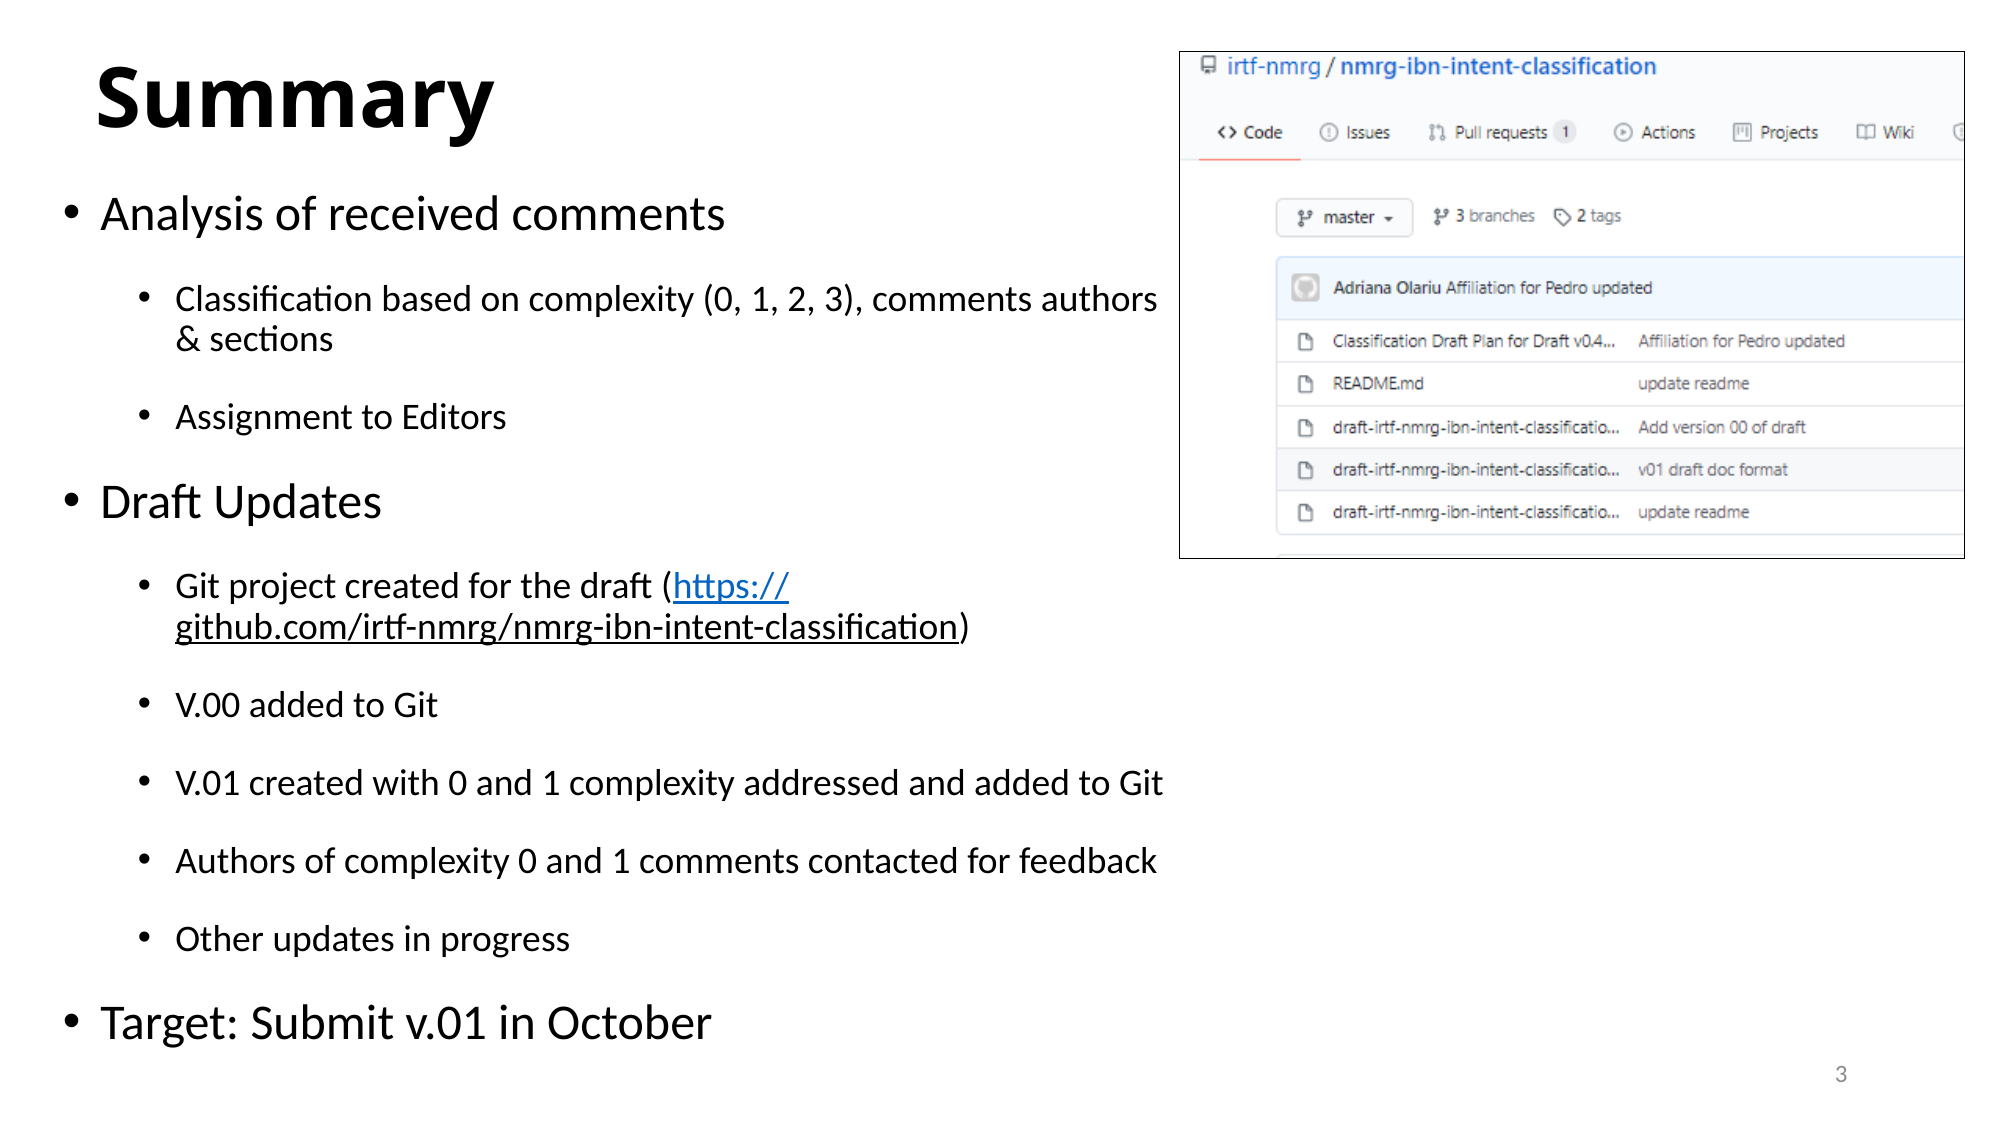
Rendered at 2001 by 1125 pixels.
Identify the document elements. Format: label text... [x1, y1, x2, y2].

slide_number 3 [1412, 1042, 1863, 1103]
list Analysis of received comments Classification based on complexity (0, 1, 2, 3), comments authors & sections Assignment to Editors Draft Updates Git project created for the draft (https://github.com/irtf-nmrg/nmrg-ibn-intent-classification) V.00 added to Git V.01 created with 0 and 1 complexity addressed and added to Git Authors of complexity 0 and 1 comments contacted for feedback Other updates in progress Target: Submit v.01 in October [47, 179, 1215, 1065]
text_box Summary [80, 22, 1806, 180]
picture [1179, 51, 1965, 559]
